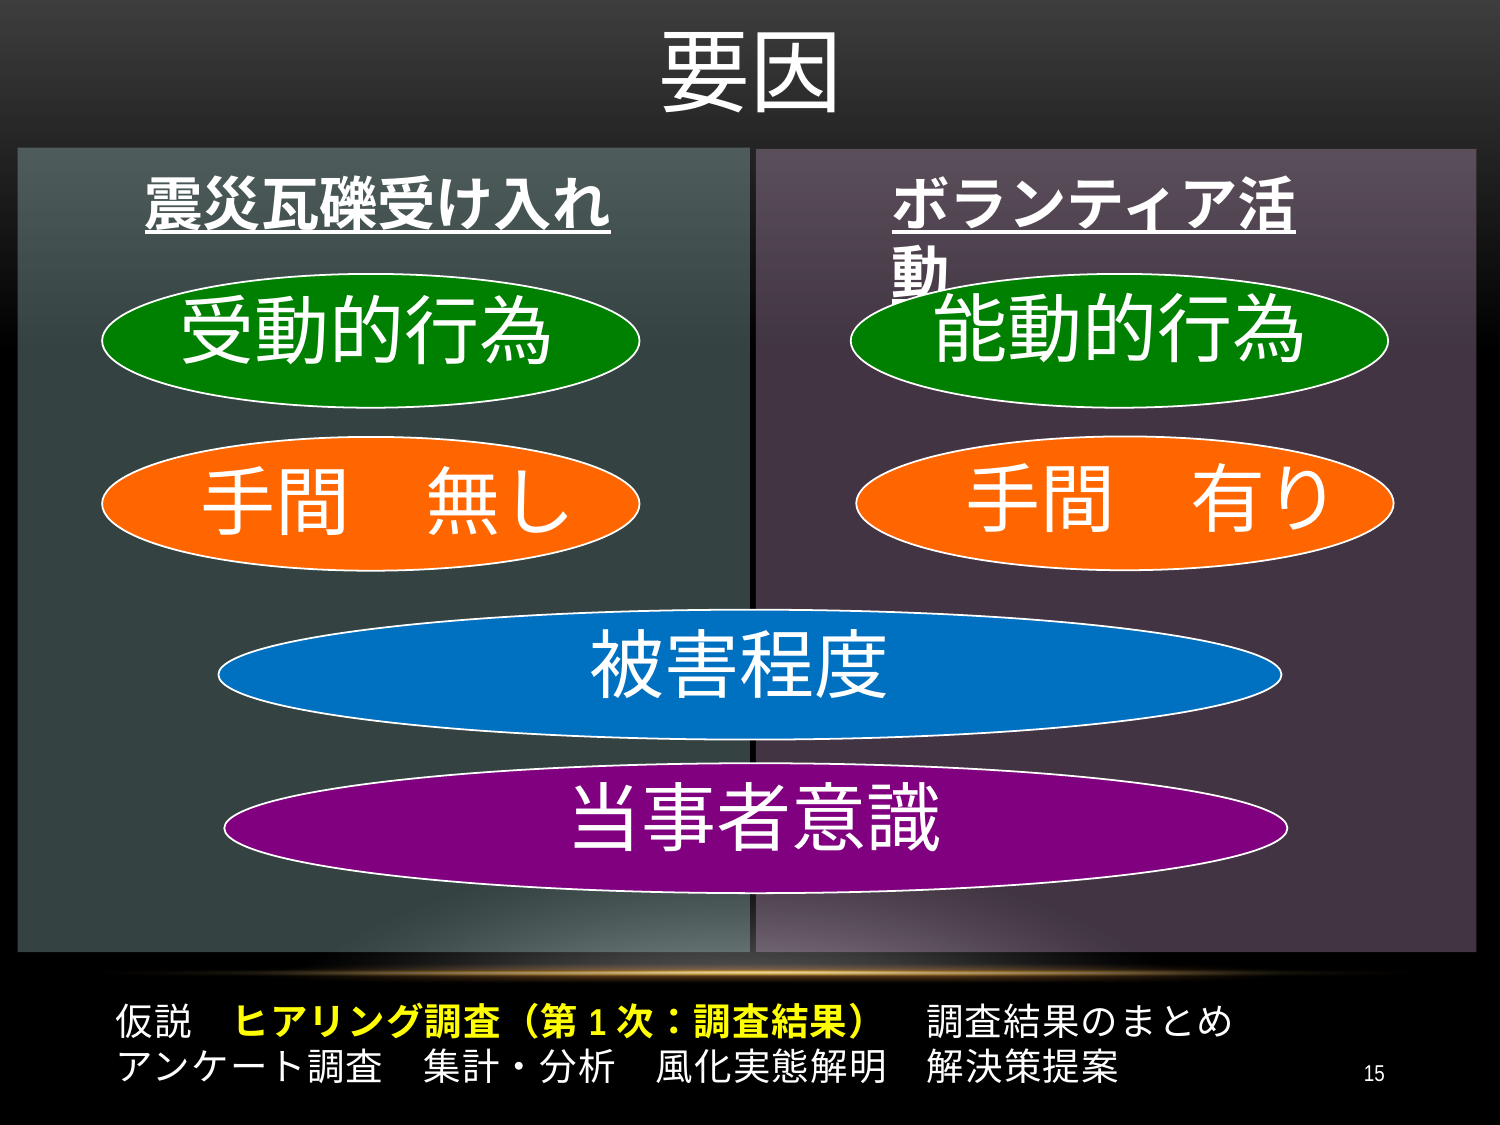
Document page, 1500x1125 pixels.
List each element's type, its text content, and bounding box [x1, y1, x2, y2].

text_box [101, 436, 640, 571]
text_box 要因 [100, 24, 1401, 132]
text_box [850, 273, 1389, 408]
picture [0, 0, 1500, 1125]
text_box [101, 273, 640, 408]
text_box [224, 762, 1288, 894]
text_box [855, 436, 1394, 571]
text_box 震災瓦礫受け入れ [129, 159, 650, 245]
text_box ボランティア活動 [876, 159, 1338, 273]
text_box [218, 609, 1282, 740]
footer 仮説 ヒアリング調査（第1次：調査結果） 調査結果のまとめ アンケート調査 集計・分析 風化実態解明 解決策提案 [100, 975, 1459, 1111]
text_box [17, 147, 751, 953]
text_box [755, 148, 1477, 953]
